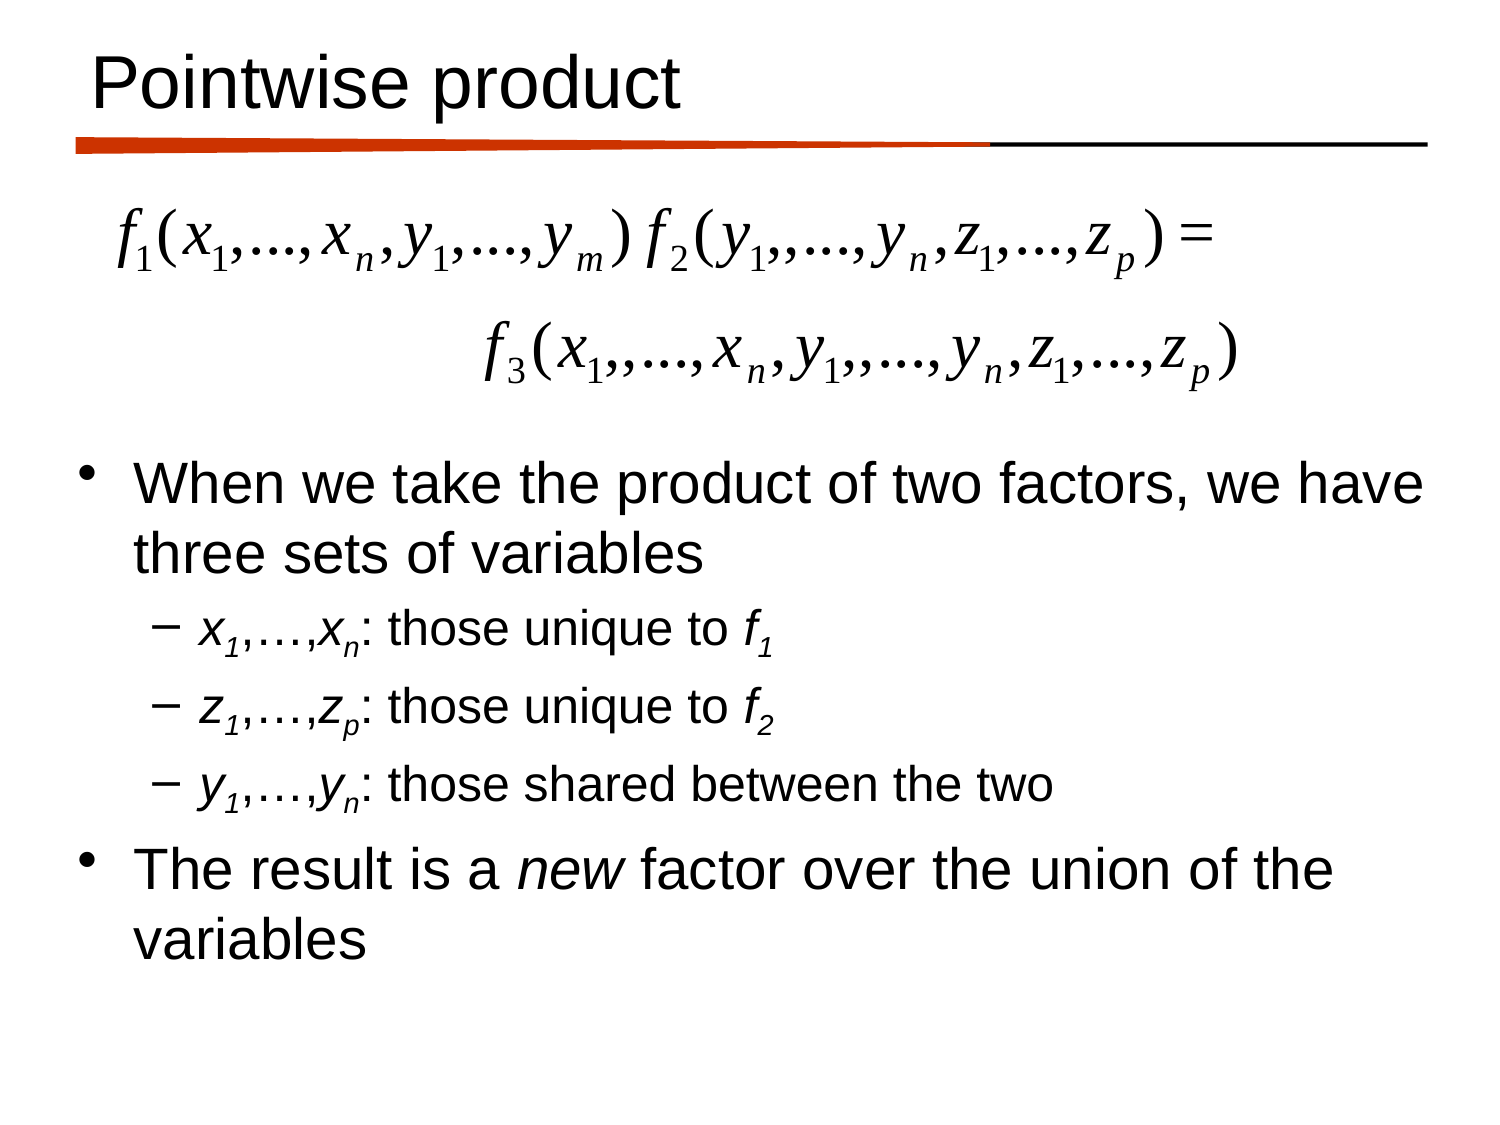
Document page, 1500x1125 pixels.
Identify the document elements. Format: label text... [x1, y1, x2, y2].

list When we take the product of two factors, we have three sets of variables x1,…,xn: those unique to f1 z1,…,zp: those unique to f2 y1,…,yn: those shared between the two The result is a new factor over the union of the variables [62, 437, 1463, 1006]
title Pointwise product [74, 24, 1426, 133]
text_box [95, 199, 1223, 288]
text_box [462, 312, 1245, 401]
